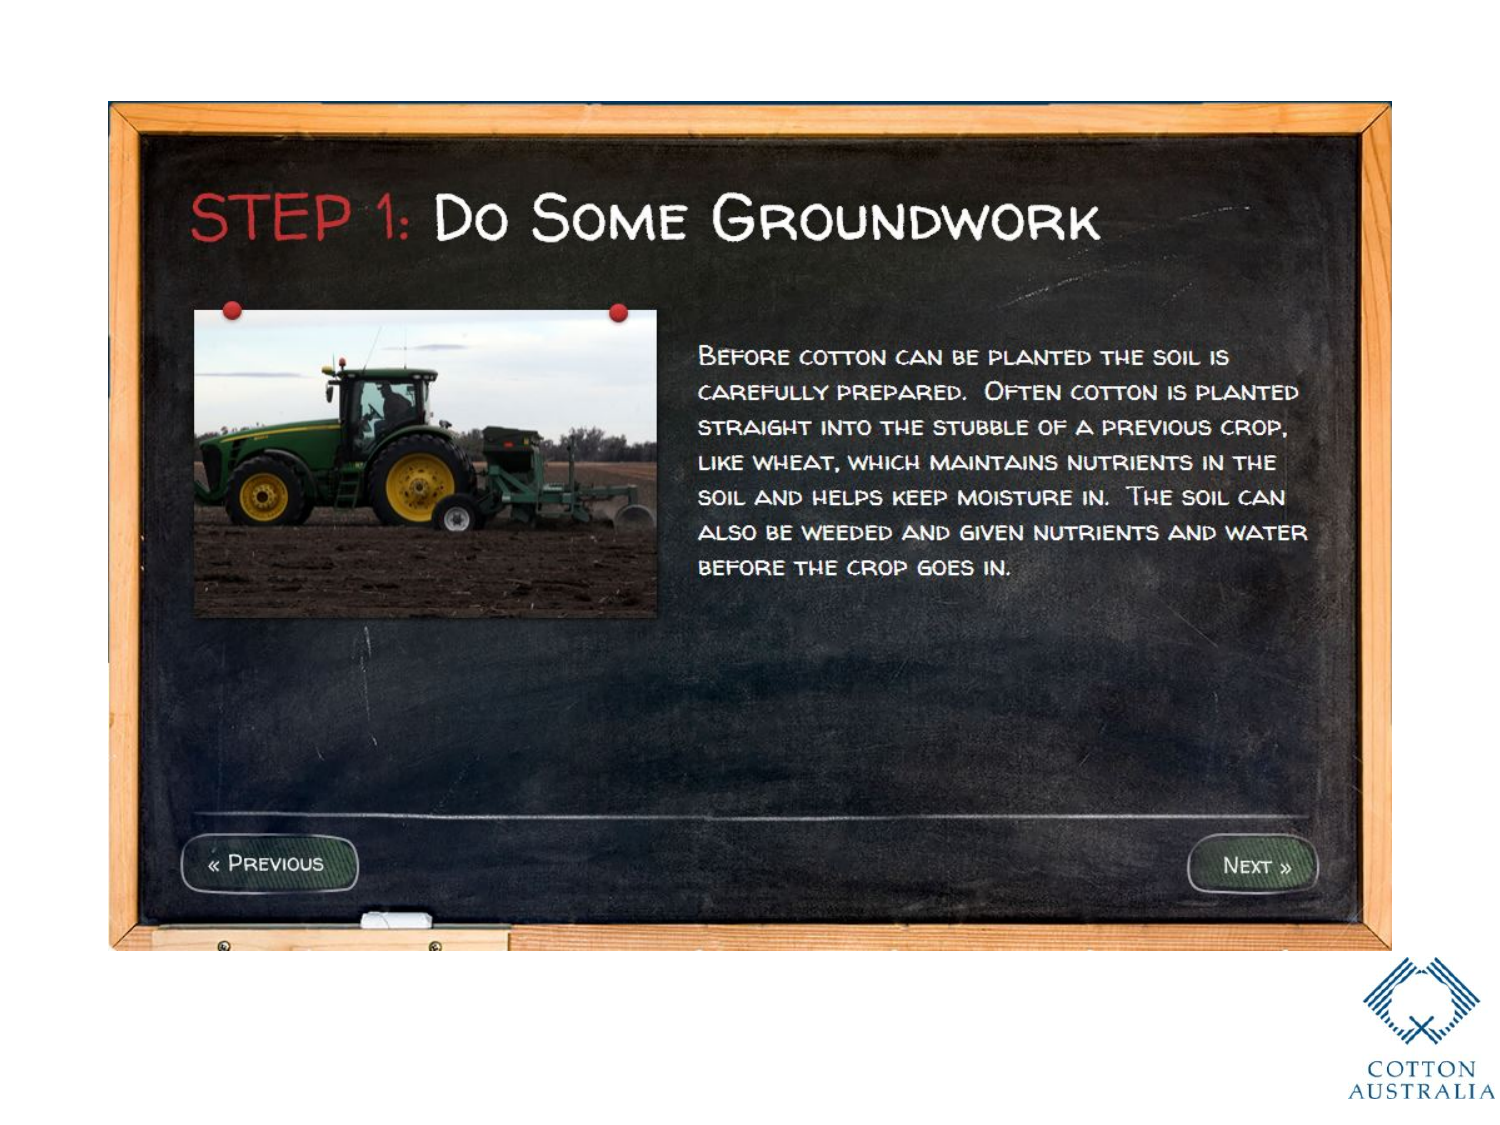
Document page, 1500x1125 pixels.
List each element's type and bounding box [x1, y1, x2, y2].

picture [1348, 957, 1495, 1099]
picture [107, 101, 1393, 951]
